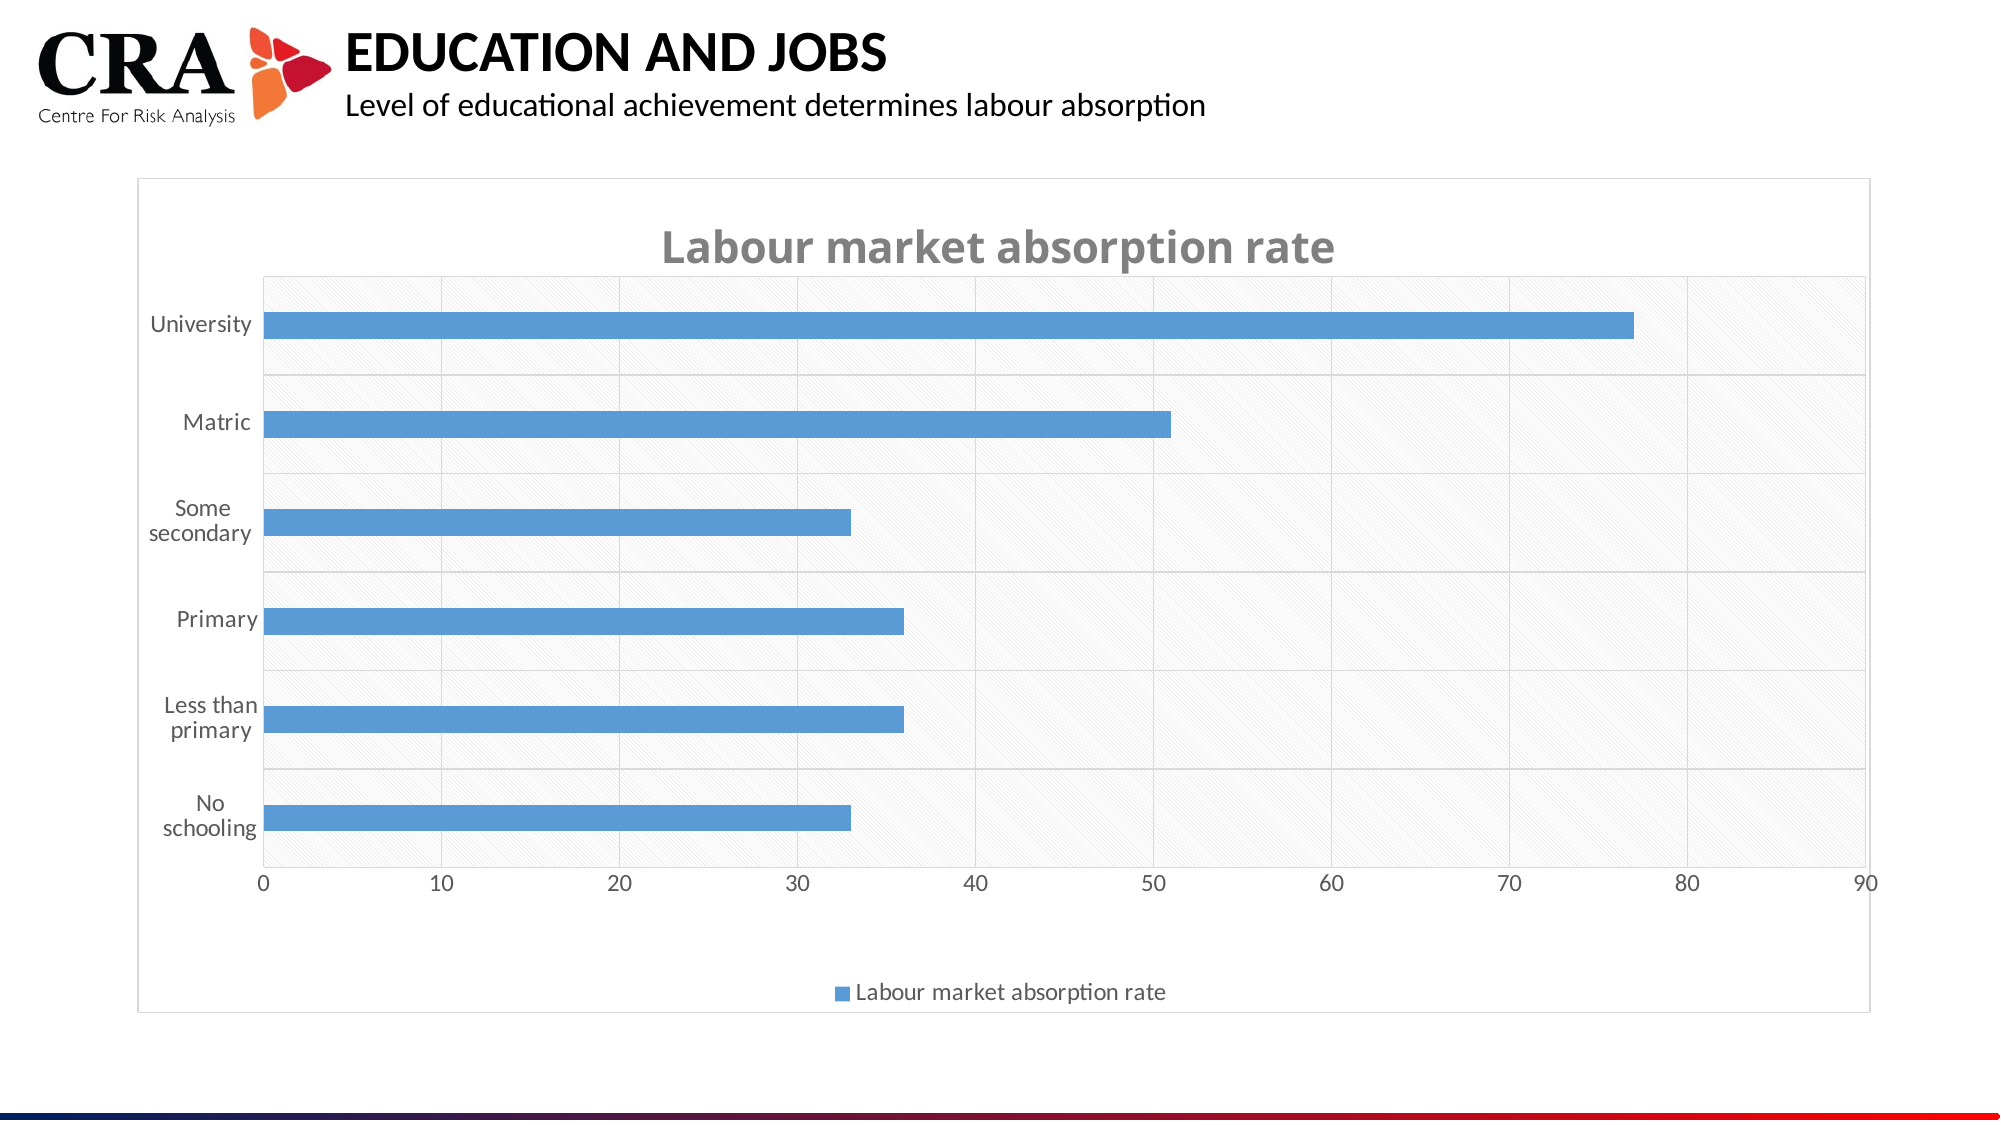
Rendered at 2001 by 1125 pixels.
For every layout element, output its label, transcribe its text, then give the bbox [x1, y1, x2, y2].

chart [137, 177, 1879, 1014]
text_box [0, 1111, 2000, 1122]
picture [23, 11, 346, 137]
text_box EDUCATION AND JOBS Level of educational achievement determines labour absorption [330, 5, 1848, 176]
